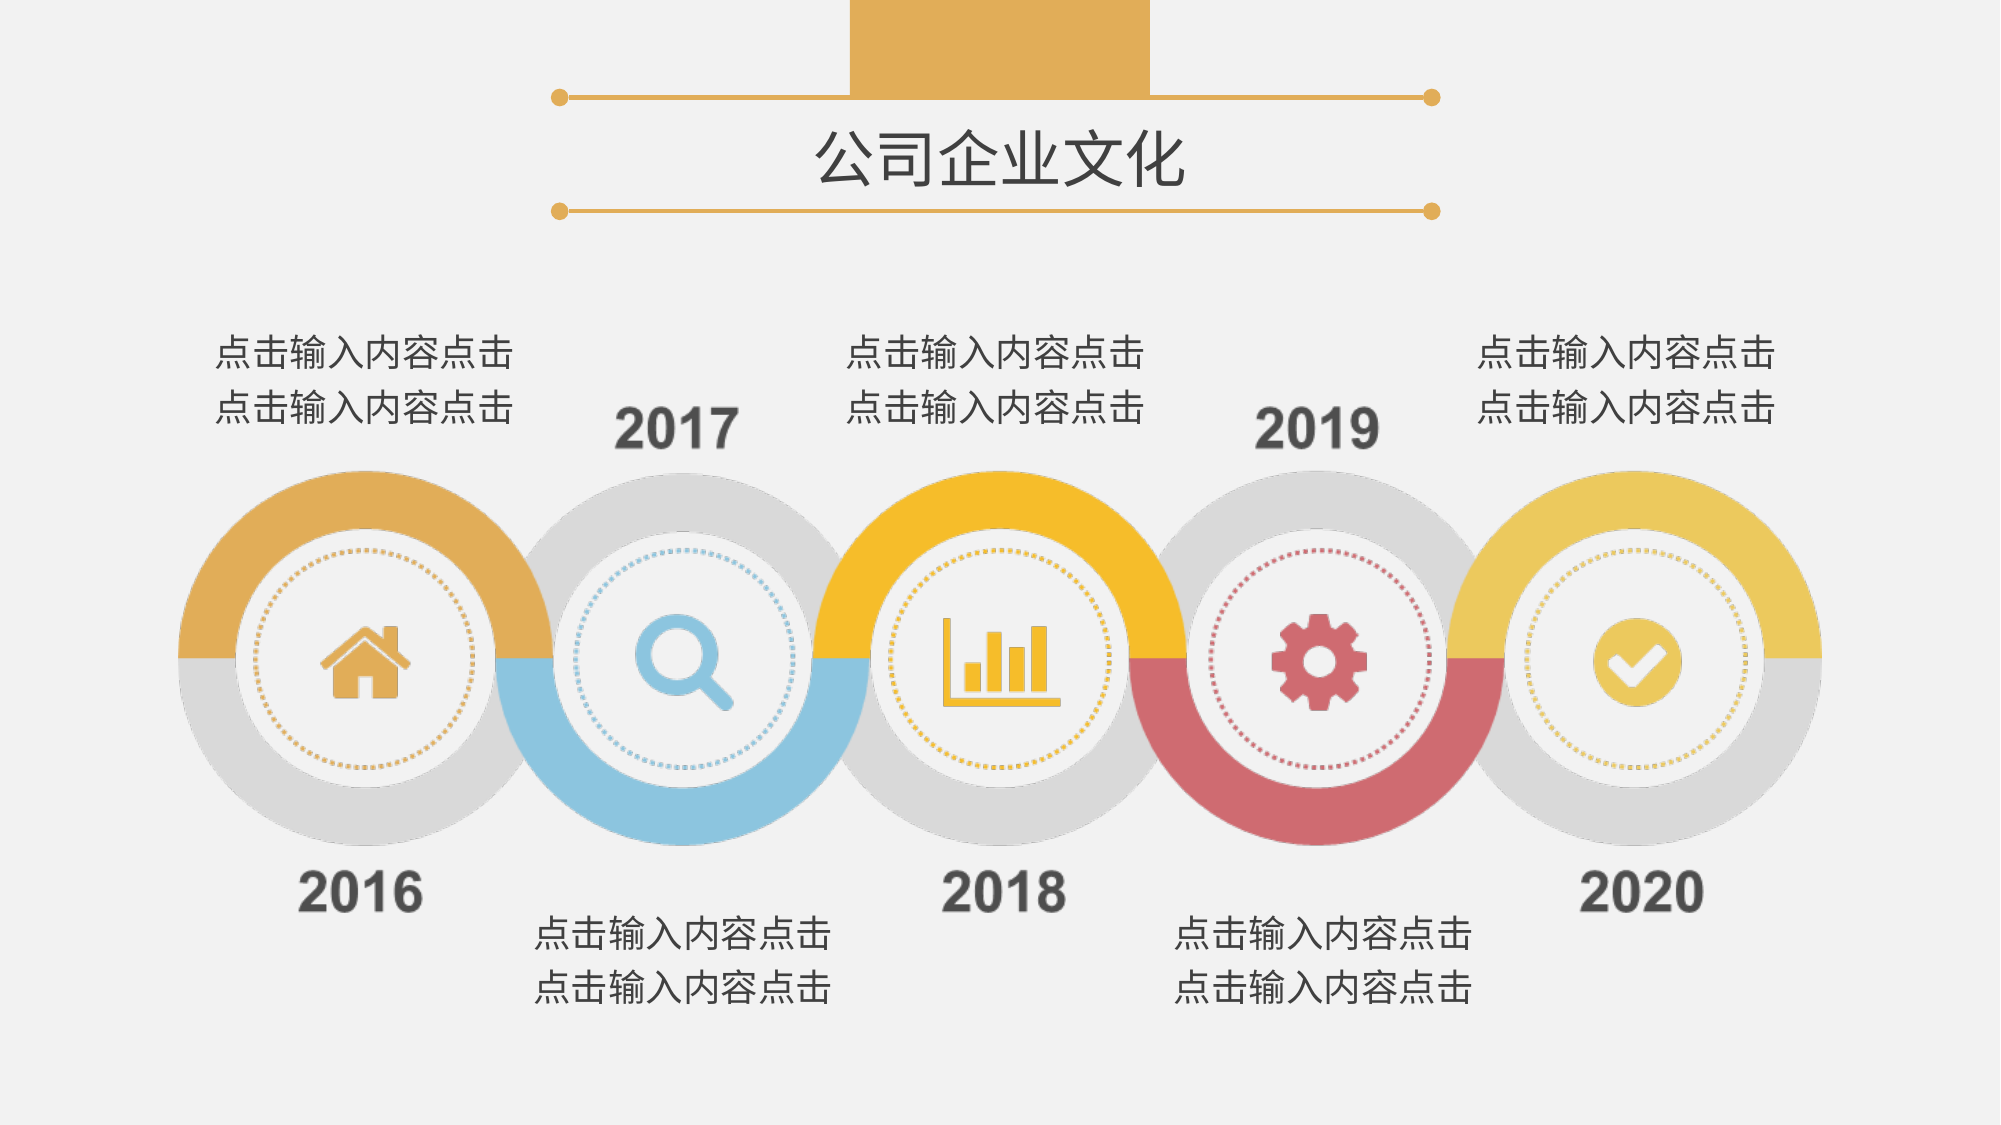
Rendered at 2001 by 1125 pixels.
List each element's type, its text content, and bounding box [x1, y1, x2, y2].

text_box 点击输入内容点击 点击输入内容点击 [518, 962, 849, 1017]
text_box [1422, 87, 1442, 108]
text_box [549, 201, 570, 222]
picture [178, 375, 1822, 962]
text_box 点击输入内容点击 点击输入内容点击 [1461, 312, 1792, 375]
text_box [549, 87, 570, 108]
text_box 点击输入内容点击 点击输入内容点击 [830, 312, 1161, 375]
text_box 点击输入内容点击 点击输入内容点击 [199, 312, 530, 375]
text_box [1422, 201, 1442, 222]
text_box 点击输入内容点击 点击输入内容点击 [1158, 962, 1489, 1017]
text_box 公司企业文化 [797, 113, 1203, 203]
text_box [849, 0, 1151, 95]
